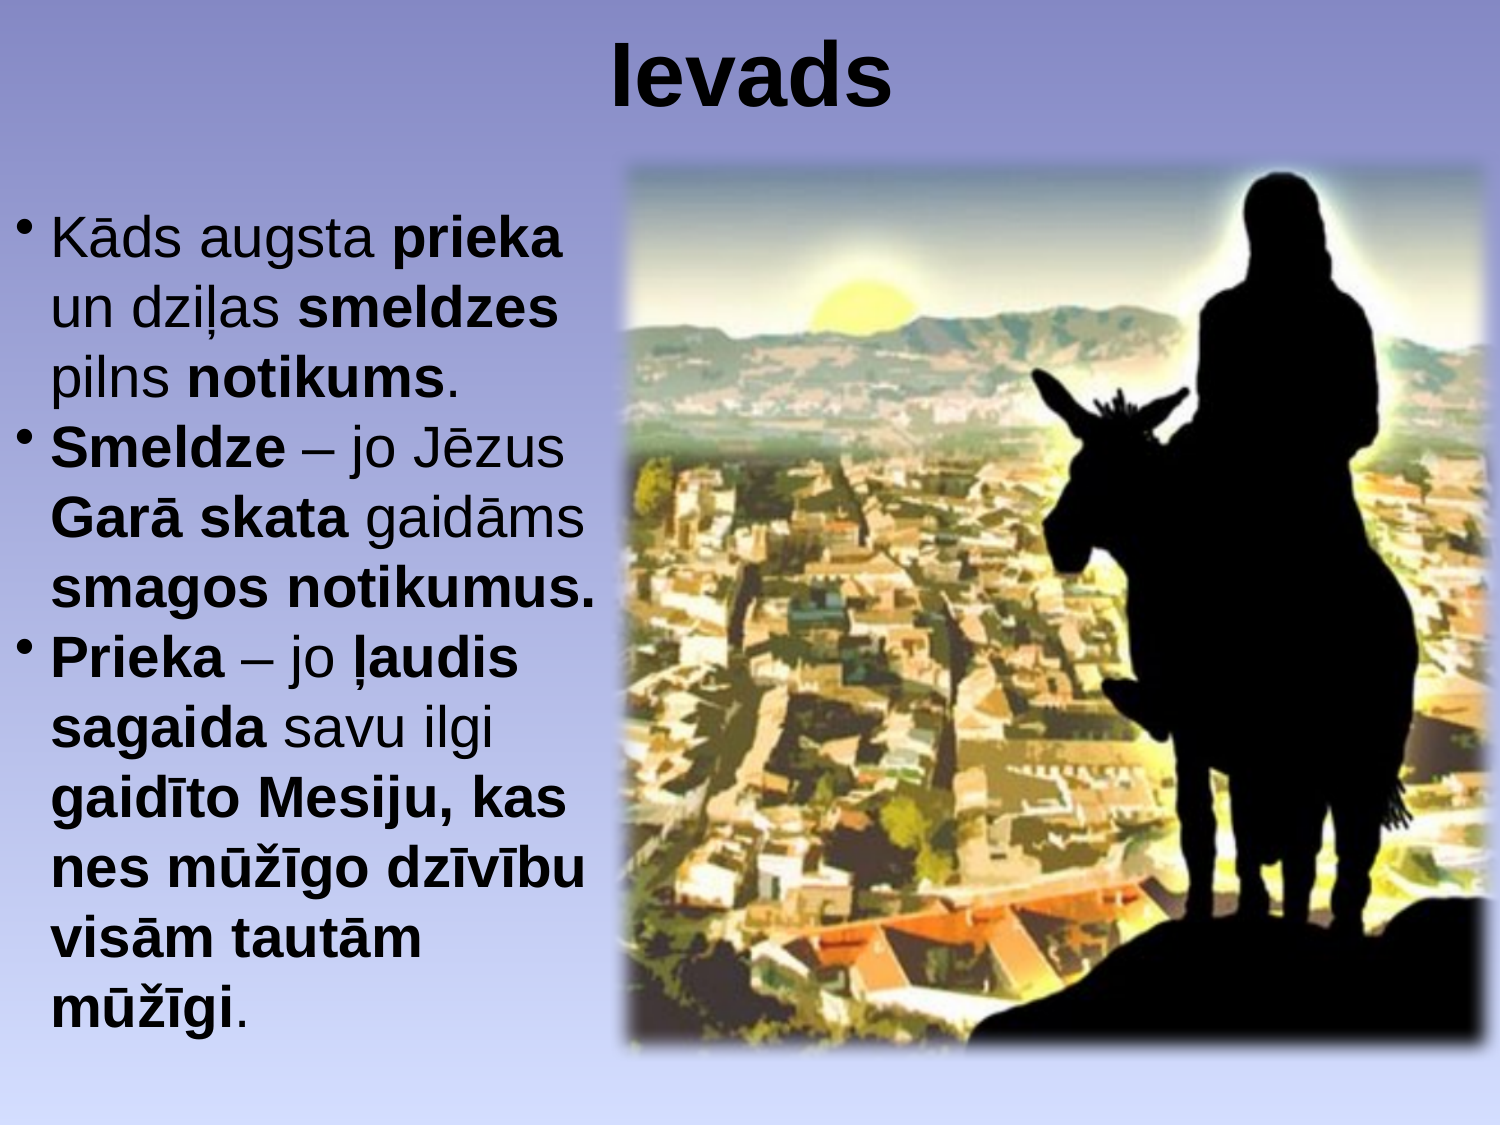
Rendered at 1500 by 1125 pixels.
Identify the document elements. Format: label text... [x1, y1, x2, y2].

title Ievads [76, 0, 1428, 140]
picture [609, 148, 1500, 1063]
text_box Kāds augsta prieka un dziļas smeldzes pilns notikums. Smeldze – jo Jēzus Garā skata gaidāms smagos notikumus. Prieka – jo ļaudis sagaida savu ilgi gaidīto Mesiju, kas nes mūžīgo dzīvību visām tautām mūžīgi. [0, 191, 604, 1047]
